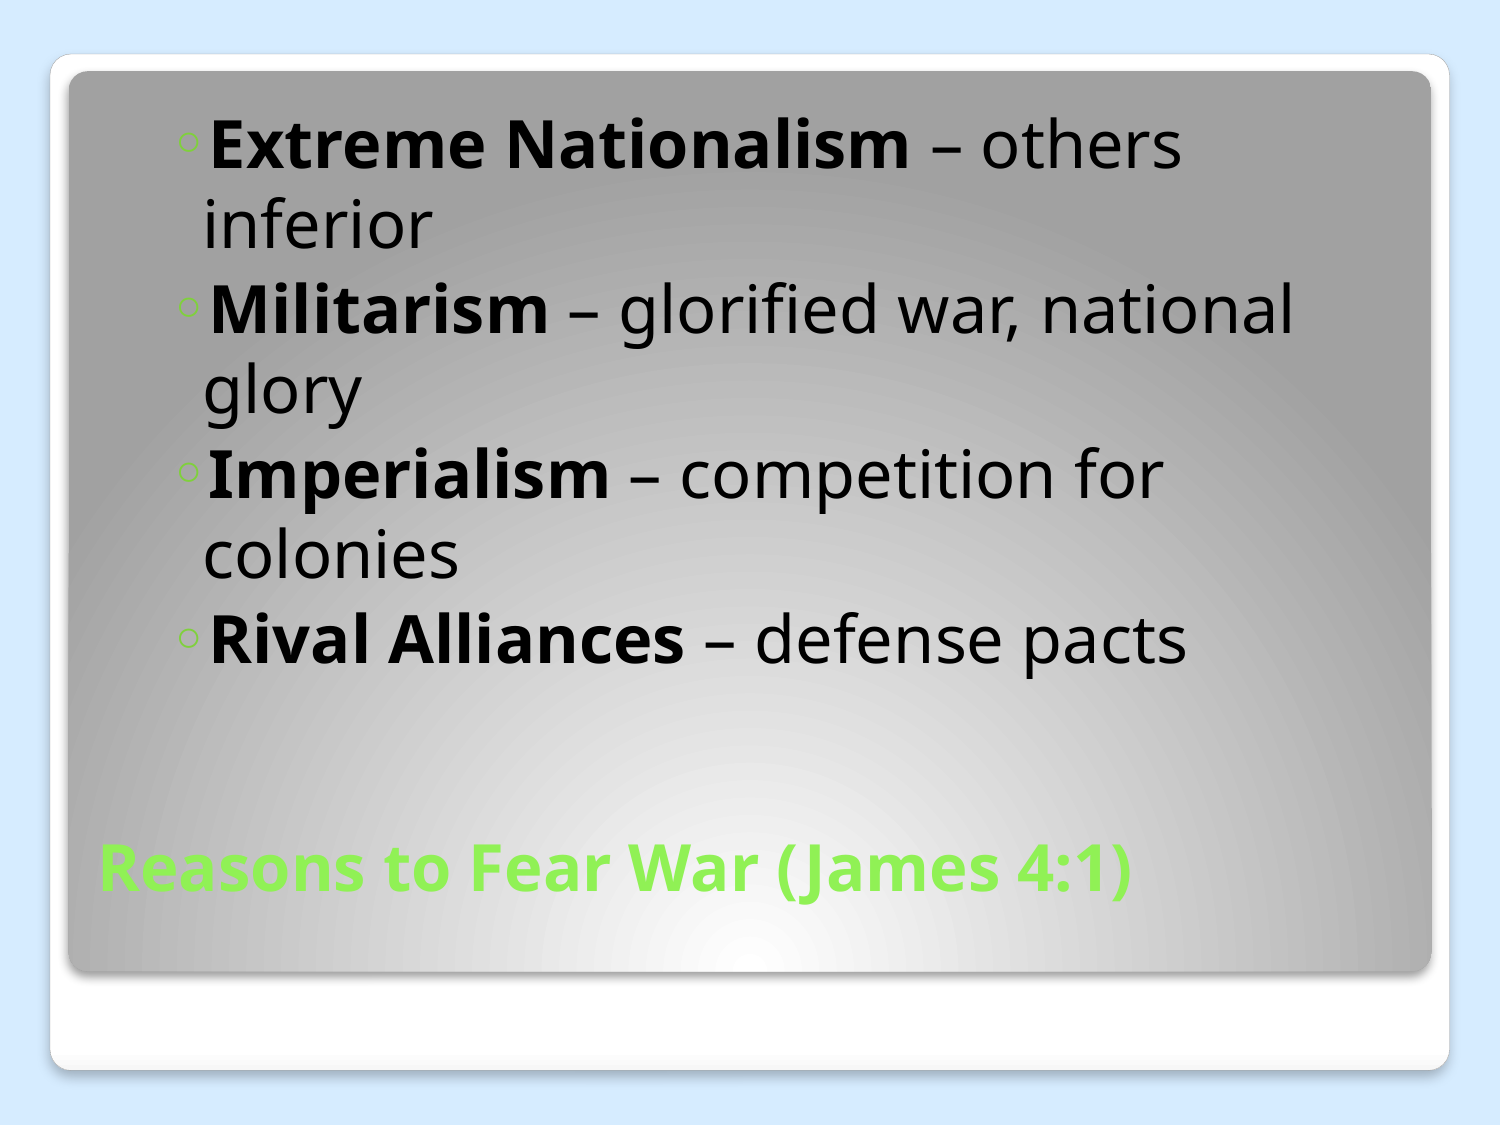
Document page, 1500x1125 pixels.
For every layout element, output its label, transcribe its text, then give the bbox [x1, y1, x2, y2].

title Reasons to Fear War (James 4:1) [82, 817, 1425, 990]
list Extreme Nationalism – others inferior Militarism – glorified war, national glory Imperialism – competition for colonies Rival Alliances – defense pacts [82, 86, 1425, 774]
